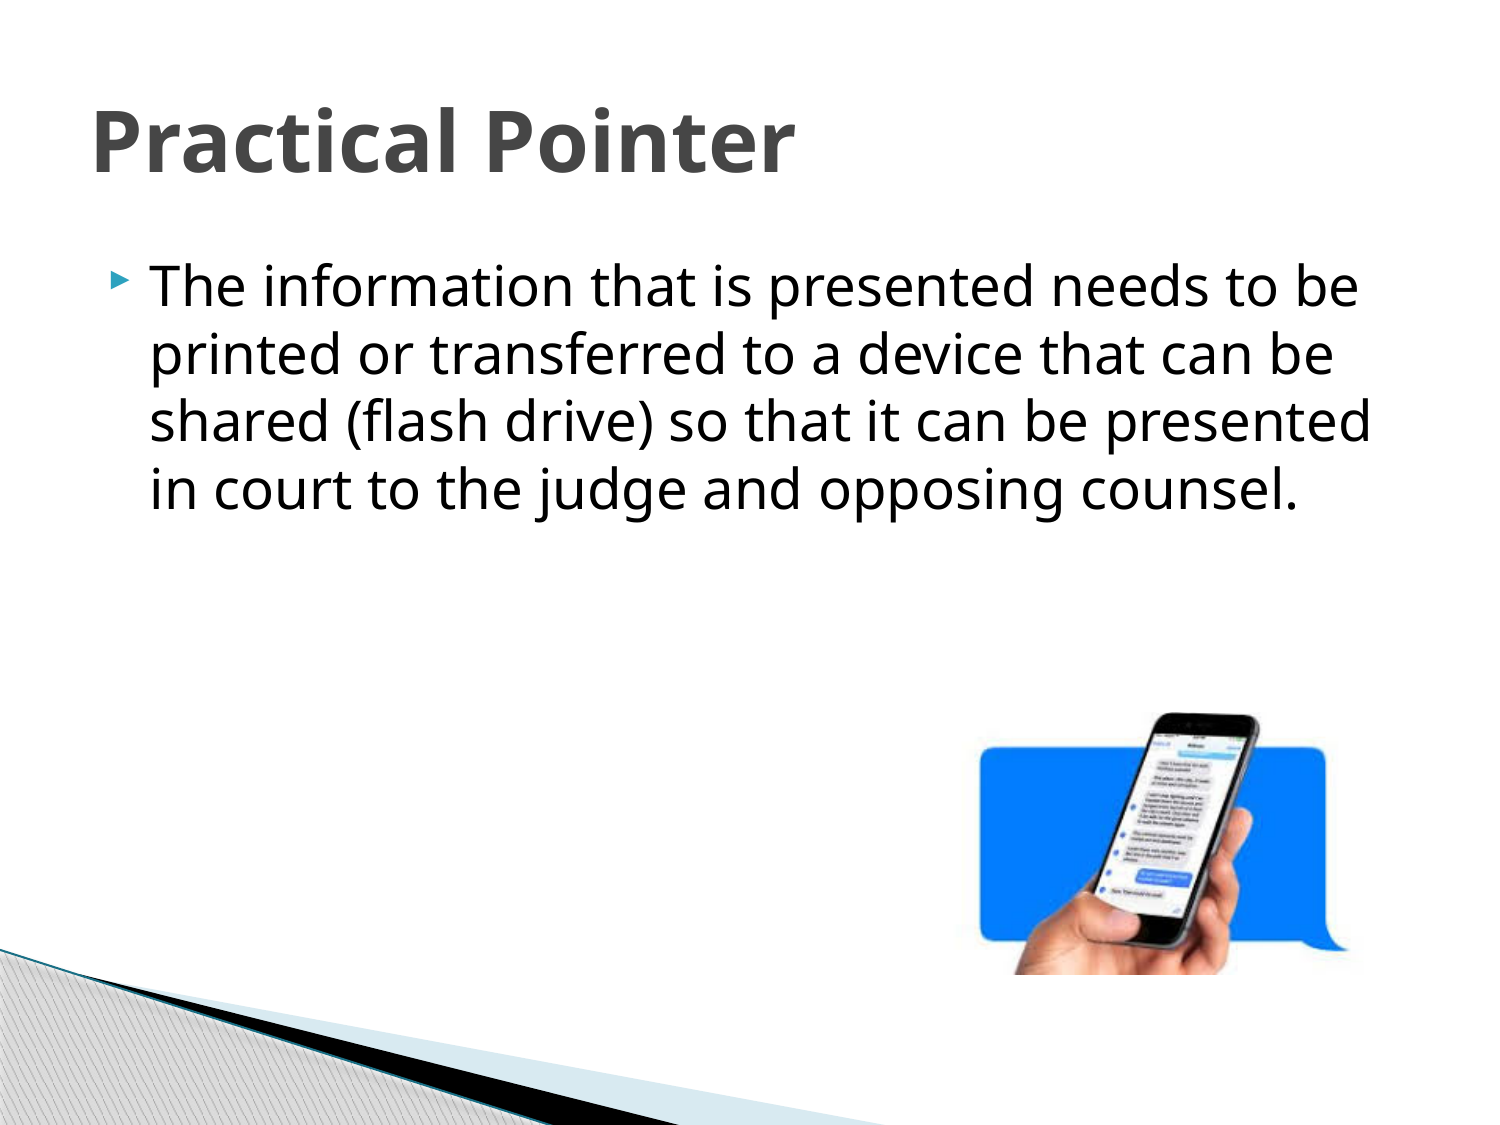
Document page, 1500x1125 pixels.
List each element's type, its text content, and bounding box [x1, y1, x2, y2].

picture [912, 712, 1382, 976]
list The information that is presented needs to be printed or transferred to a device that can be shared (flash drive) so that it can be presented in court to the judge and opposing counsel. [75, 243, 1425, 986]
title Practical Pointer [75, 45, 1425, 233]
